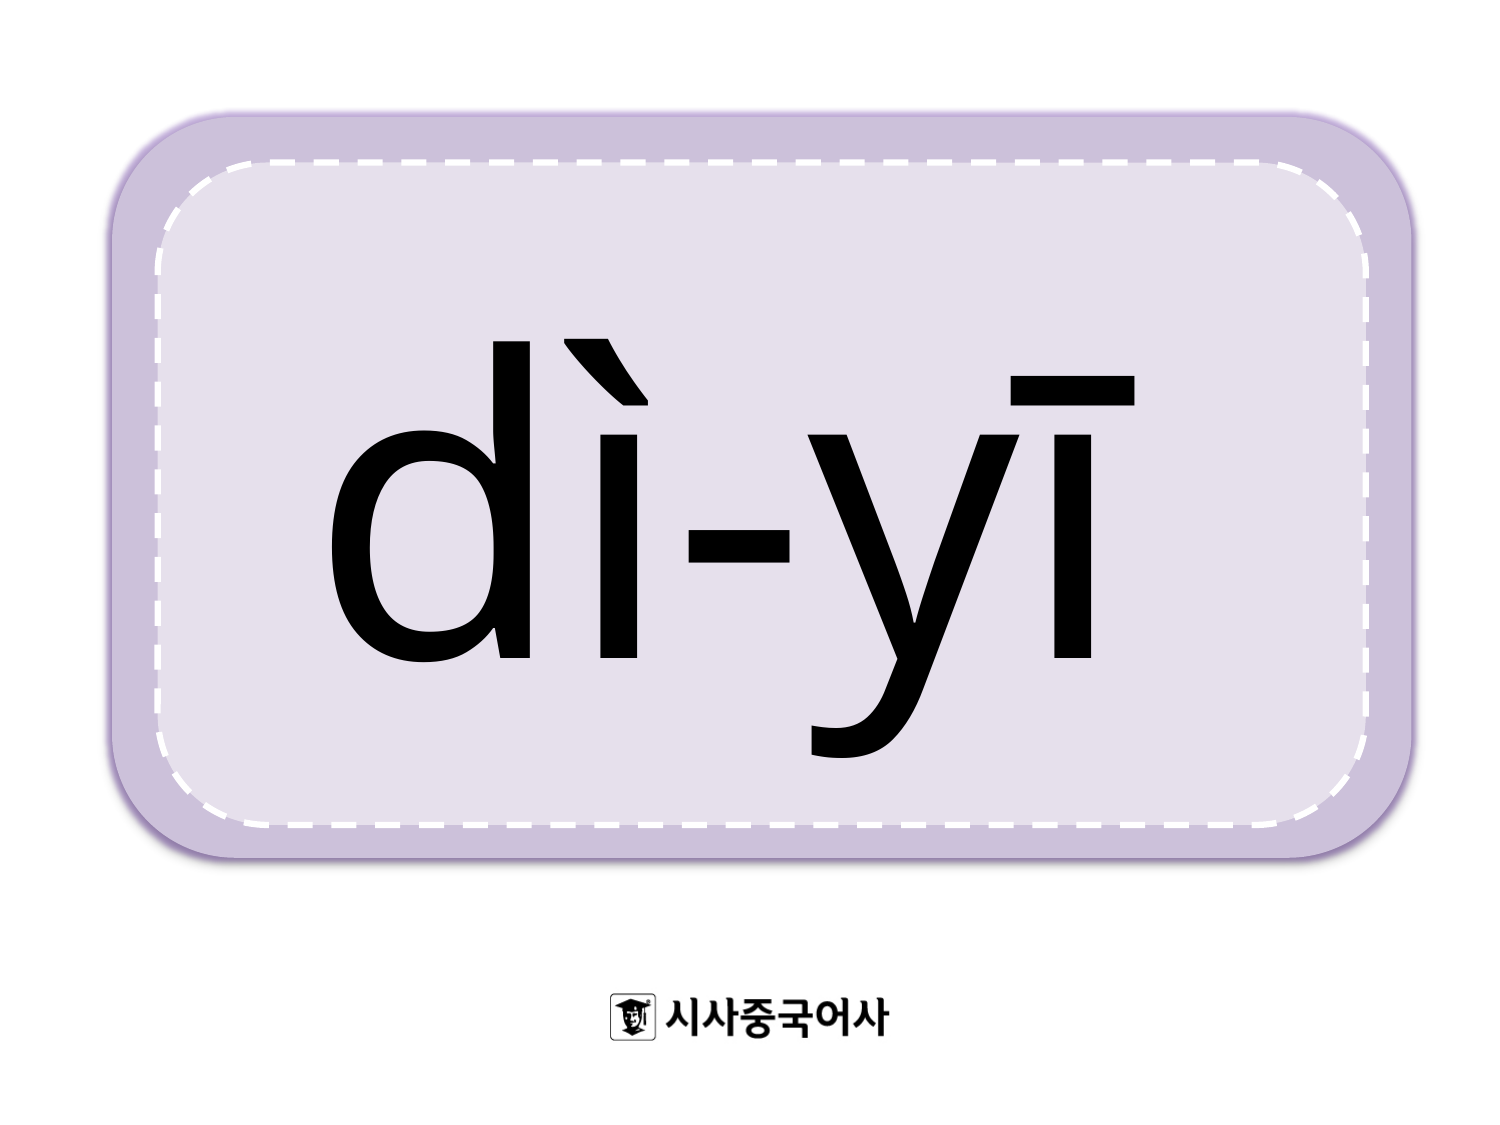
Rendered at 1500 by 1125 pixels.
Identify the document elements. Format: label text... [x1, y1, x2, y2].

text_box dì-yī [162, 160, 1371, 824]
picture [602, 987, 898, 1047]
